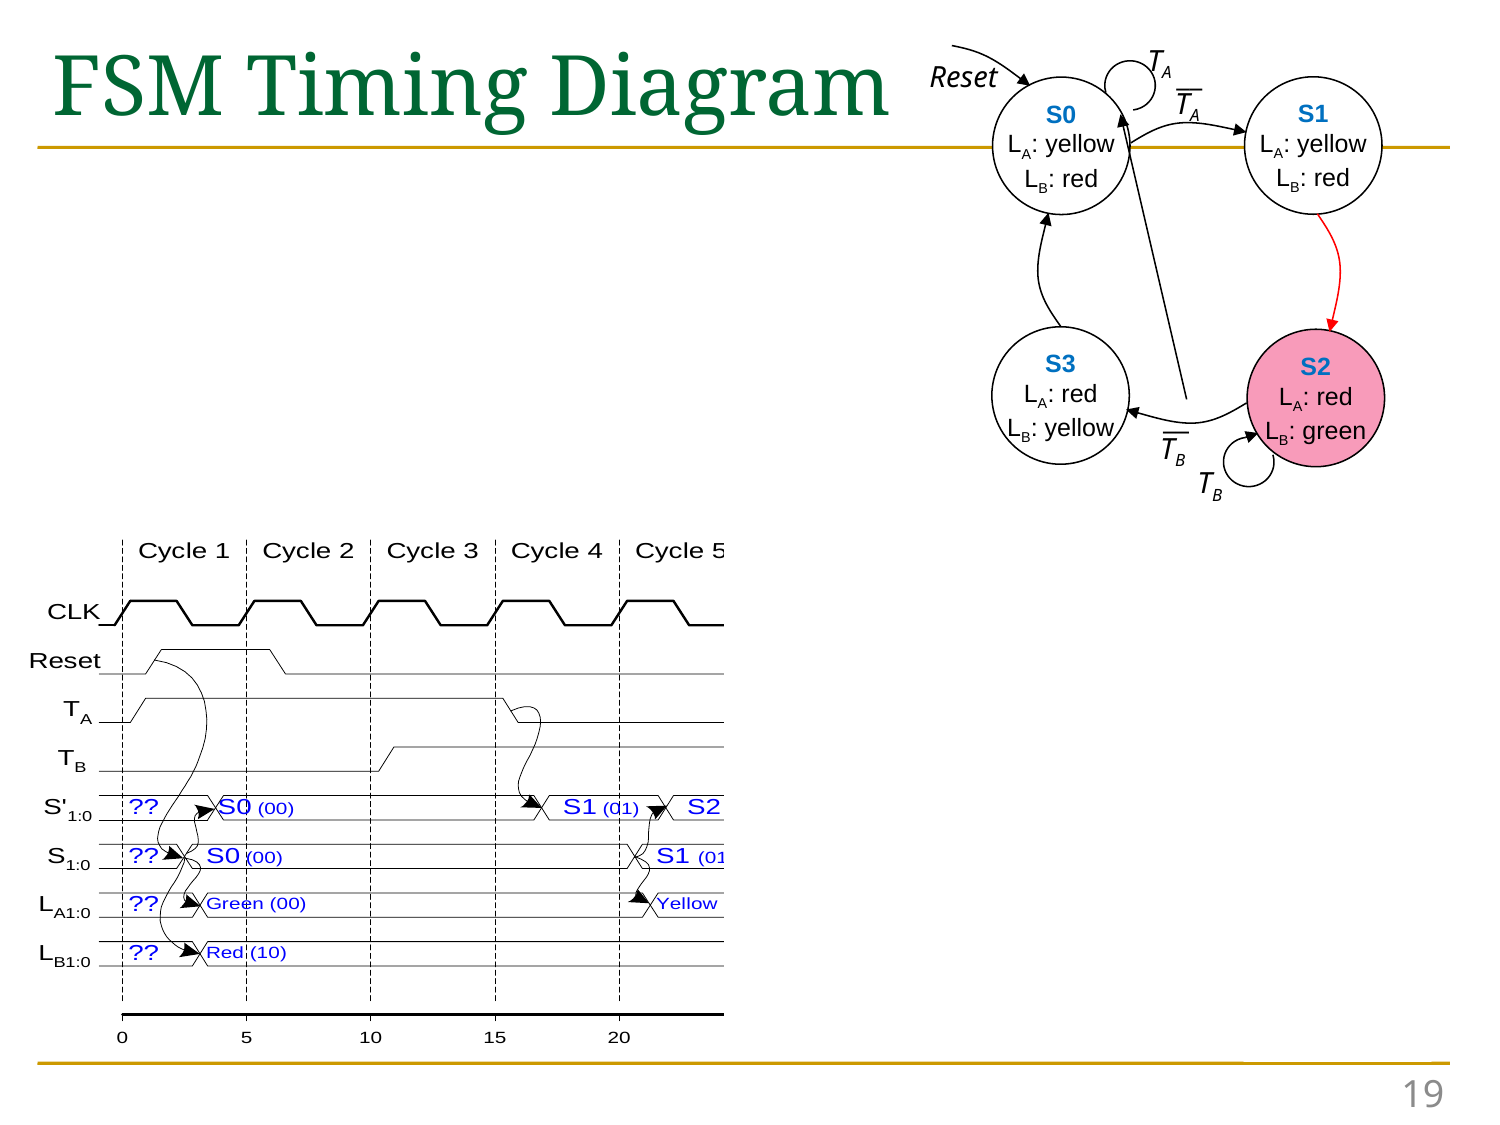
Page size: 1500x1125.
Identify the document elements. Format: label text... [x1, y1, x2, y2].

text_box [1130, 125, 1227, 144]
text_box TB [1182, 457, 1238, 512]
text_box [1232, 76, 1395, 215]
text_box [951, 45, 971, 50]
text_box [1037, 212, 1061, 325]
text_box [979, 326, 1142, 465]
text_box [1021, 77, 1099, 90]
title FSM Timing Diagram [37, 24, 1450, 200]
text_box S0 LA: yellow LB: red [1125, 124, 1143, 203]
text_box TA [1160, 77, 1215, 133]
text_box TB [1145, 422, 1201, 478]
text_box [1234, 328, 1397, 467]
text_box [1223, 432, 1275, 487]
text_box [1318, 223, 1341, 327]
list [0, 524, 1476, 1066]
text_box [1104, 60, 1156, 115]
text_box Reset [914, 50, 1013, 101]
text_box [1024, 204, 1098, 215]
text_box TA [1132, 35, 1187, 77]
text_box __ [1161, 50, 1218, 100]
text_box [1013, 72, 1031, 86]
text_box [1204, 403, 1229, 423]
text_box __ [1148, 393, 1204, 443]
text_box S0 LA: yellow LB: red [980, 90, 1140, 204]
slide_number 19 [1121, 1075, 1460, 1125]
